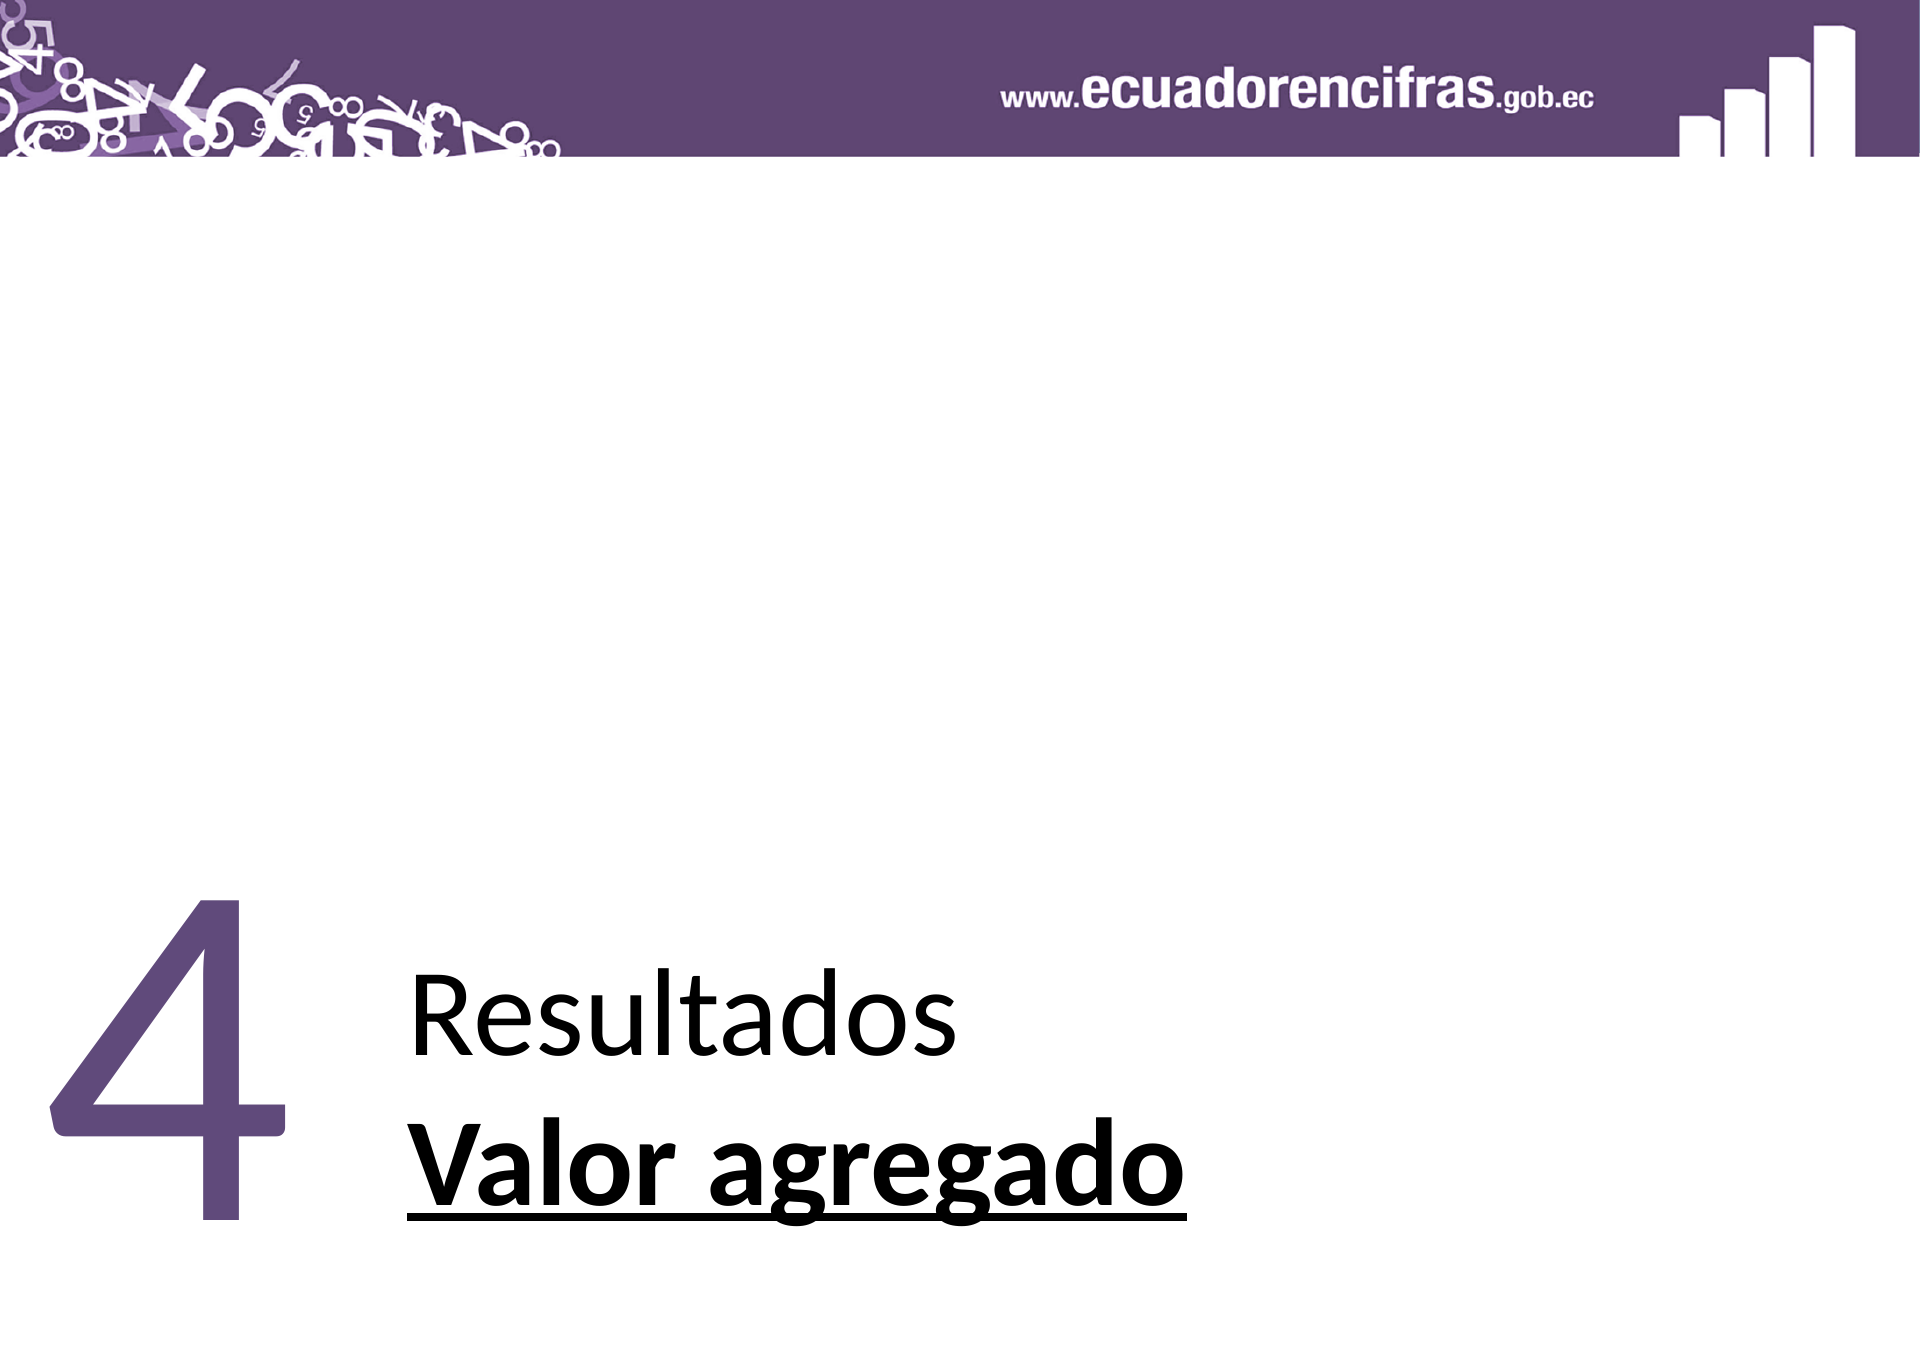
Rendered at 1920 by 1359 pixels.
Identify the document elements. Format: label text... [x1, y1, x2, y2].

picture [0, 0, 1920, 1359]
text_box Resultados Valor agregado [392, 922, 1444, 1359]
text_box 4 [26, 714, 393, 1327]
